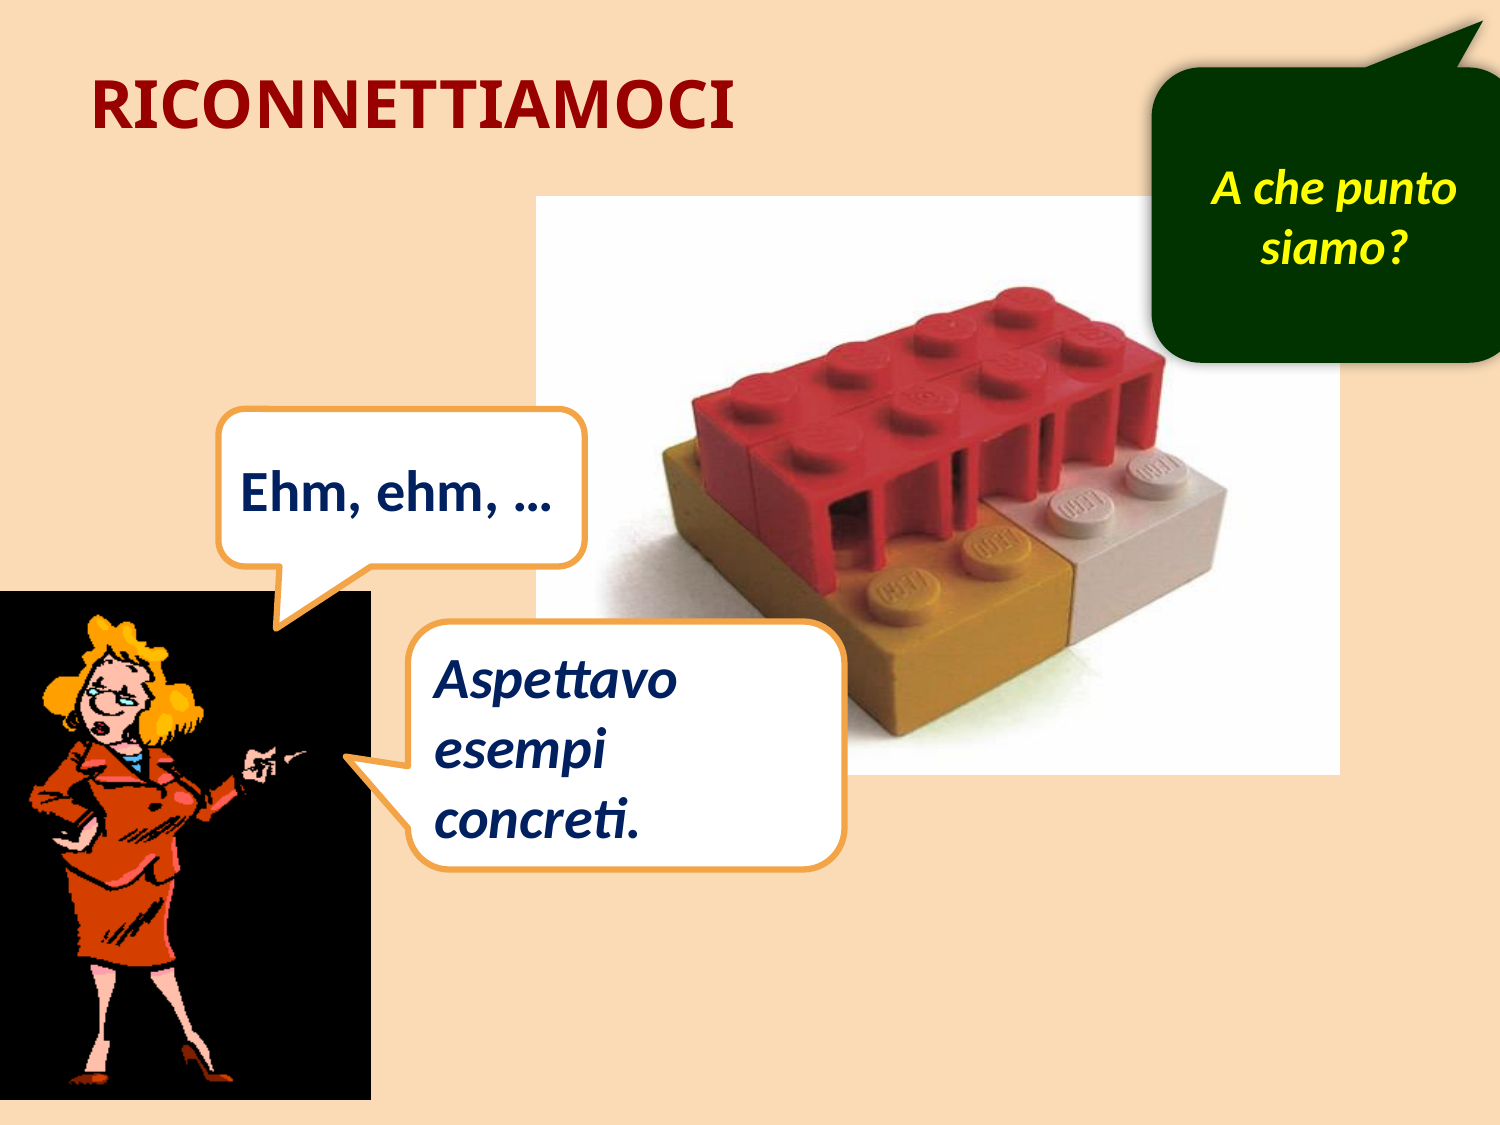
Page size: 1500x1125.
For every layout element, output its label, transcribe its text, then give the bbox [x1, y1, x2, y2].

text_box Ehm, ehm, … [215, 405, 525, 582]
text_box Aspettavo esempi concreti. [380, 618, 848, 873]
picture [0, 591, 371, 1100]
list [538, 198, 1339, 775]
text_box A che punto siamo? [1151, 20, 1500, 363]
title RICONNETTIAMOCI [74, 24, 1425, 150]
